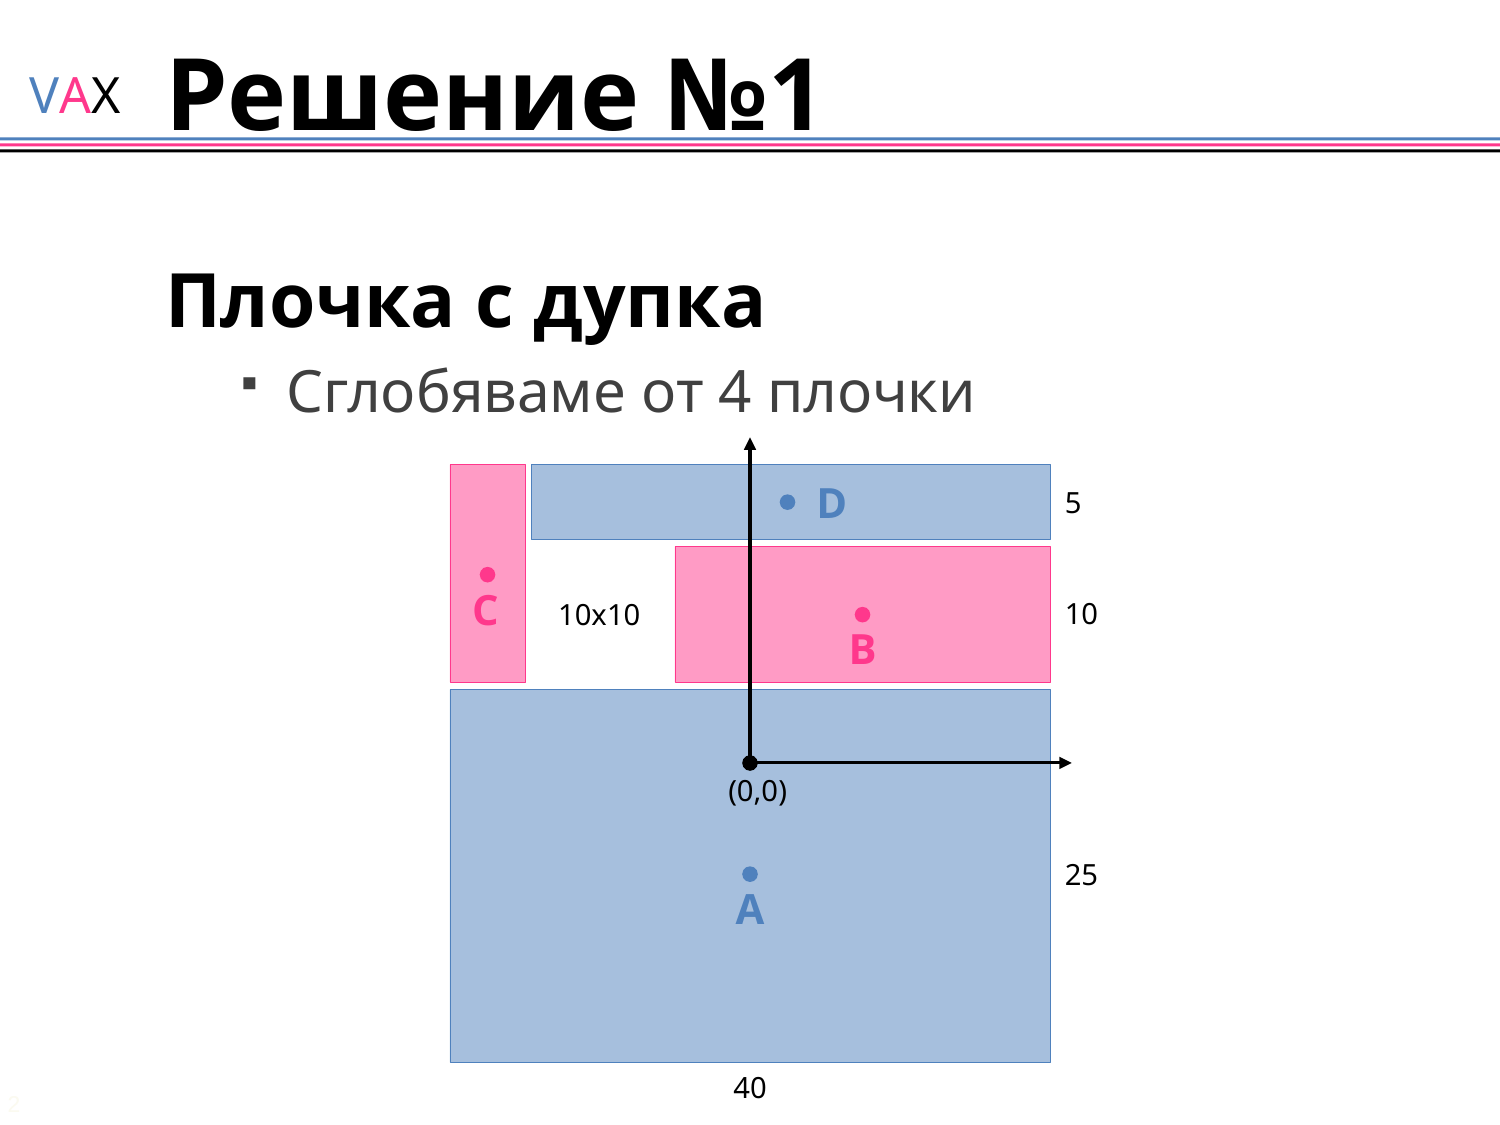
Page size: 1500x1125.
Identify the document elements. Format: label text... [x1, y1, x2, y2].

text_box [448, 462, 527, 684]
title Решение №1 [0, 37, 1500, 144]
text_box B [828, 615, 897, 680]
text_box D [797, 469, 866, 535]
text_box [740, 864, 760, 875]
text_box 10 [1050, 588, 1119, 638]
text_box [477, 564, 498, 576]
text_box [852, 604, 873, 615]
list Плочка с дупка Сглобяваме от 4 плочки [150, 200, 1488, 1113]
text_box [754, 545, 1052, 684]
text_box C [451, 576, 520, 641]
text_box 25 [1050, 848, 1119, 899]
text_box [740, 754, 754, 773]
text_box [754, 754, 760, 762]
text_box 10x10 [536, 589, 663, 639]
text_box [754, 462, 1052, 542]
text_box [448, 687, 1052, 1064]
text_box [777, 492, 797, 513]
text_box 40 [715, 1062, 785, 1113]
text_box А [715, 875, 785, 940]
text_box 5 [1050, 476, 1119, 527]
text_box [673, 545, 745, 684]
text_box [529, 462, 745, 542]
text_box (0,0) [702, 764, 814, 815]
